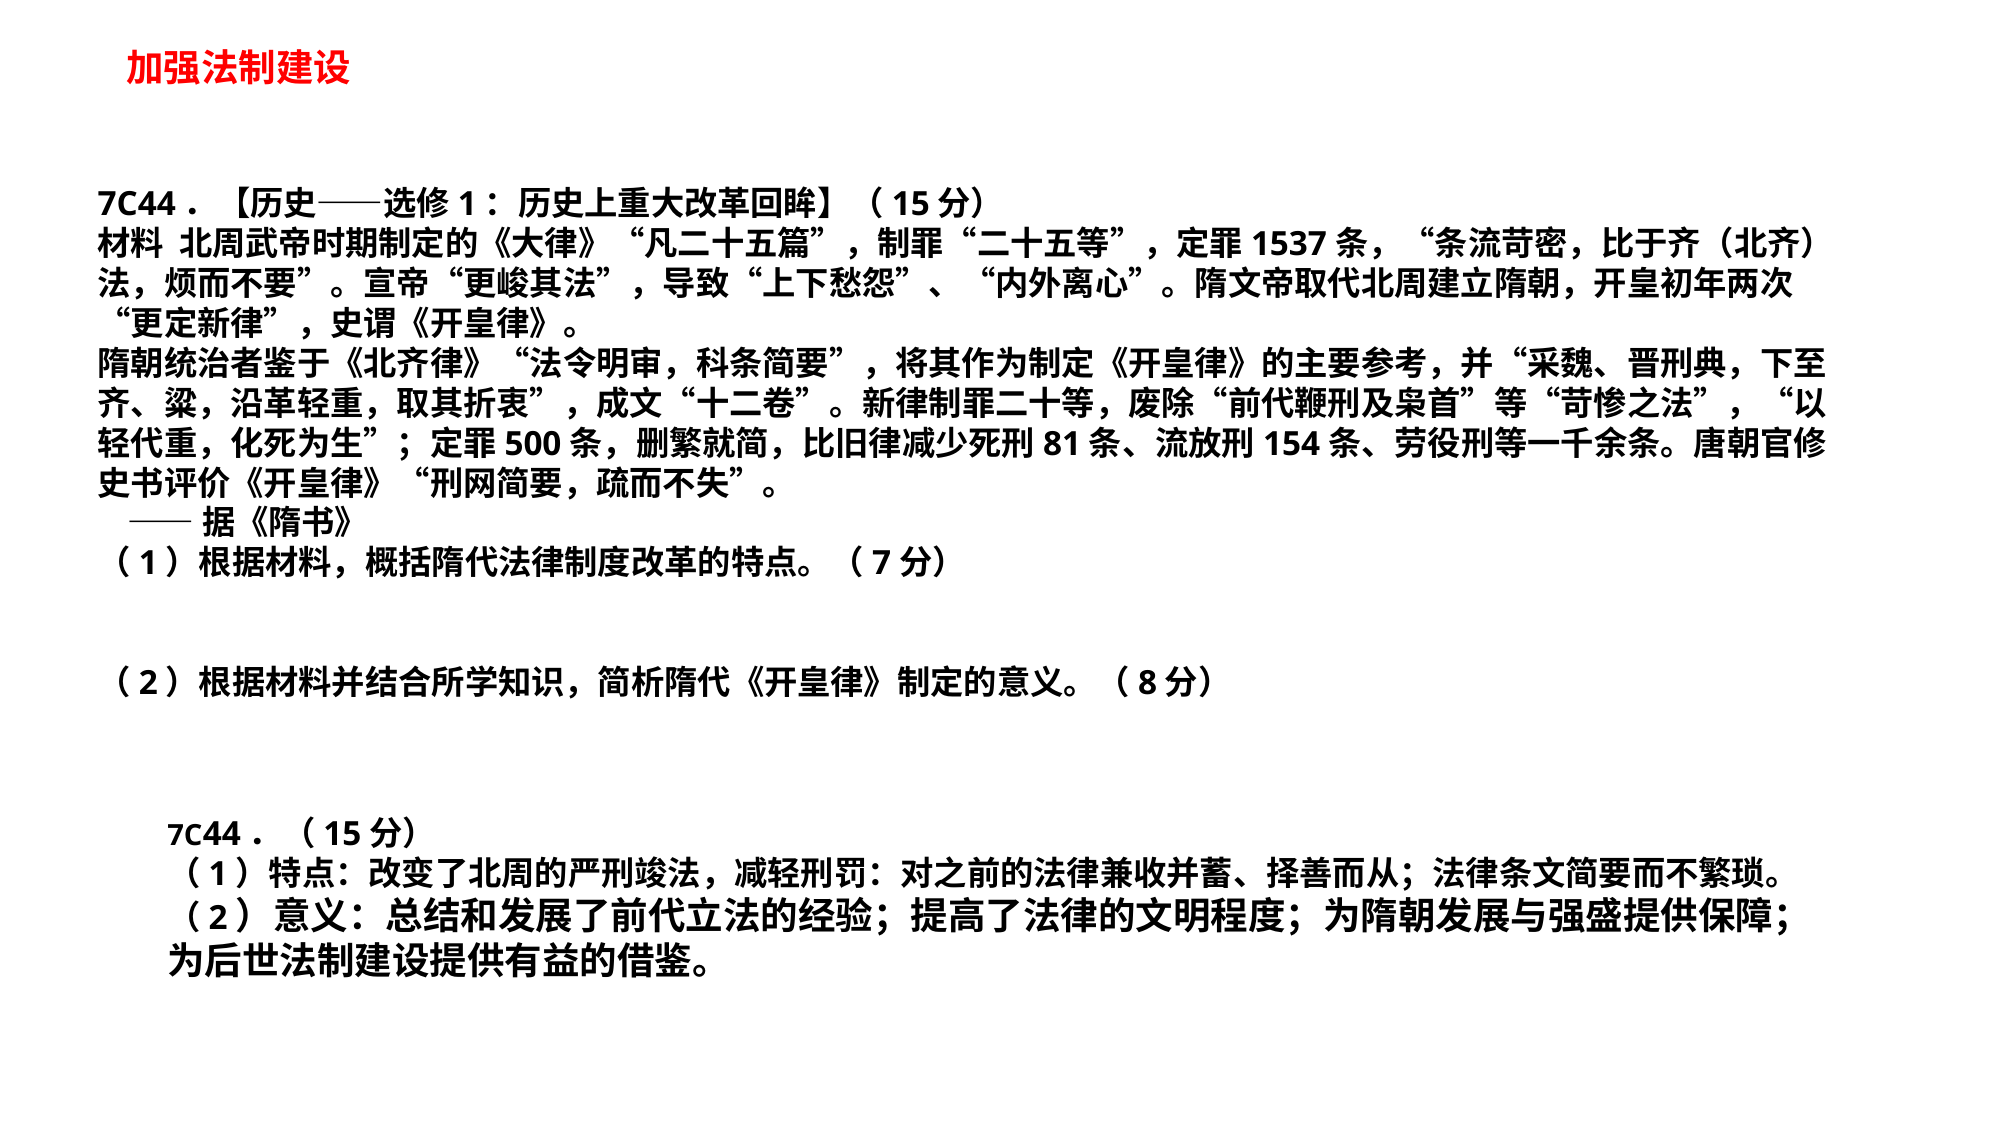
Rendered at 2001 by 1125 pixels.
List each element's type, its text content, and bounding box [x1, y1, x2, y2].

text_box 7C44．【历史——选修1：历史上重大改革回眸】（15分） 材料 北周武帝时期制定的《大律》“凡二十五篇”，制罪“二十五等”，定罪1537条，“条流苛密，比于齐（北齐）法，烦而不要”。宣帝“更峻其法”，导致“上下愁怨”、“内外离心”。隋文帝取代北周建立隋朝，开皇初年两次“更定新律”，史谓《开皇律》。 隋朝统治者鉴于《北齐律》“法令明审，科条简要”，将其作为制定《开皇律》的主要参考，并“采魏、晋刑典，下至齐、粱，沿革轻重，取其折衷”，成文“十二卷”。新律制罪二十等，废除“前代鞭刑及枭首”等“苛惨之法”，“以轻代重，化死为生”；定罪500条，删繁就简，比旧律减少死刑81条、流放刑154条、劳役刑等一千余条。唐朝官修史书评价《开皇律》“刑网简要，疏而不失”。 ——据《隋书》 （1）根据材料，概括隋代法律制度改革的特点。（7分） （2）根据材料并结合所学知识，简析隋代《开皇律》制定的意义。（8分） [82, 174, 1856, 709]
text_box 加强法制建设 [111, 36, 367, 97]
text_box 7C44．（15分） （1）特点：改变了北周的严刑竣法，减轻刑罚：对之前的法律兼收并蓄、择善而从；法律条文简要而不繁琐。 （2）意义：总结和发展了前代立法的经验；提高了法律的文明程度；为隋朝发展与强盛提供保障；为后世法制建设提供有益的借鉴。 [152, 805, 1856, 1025]
